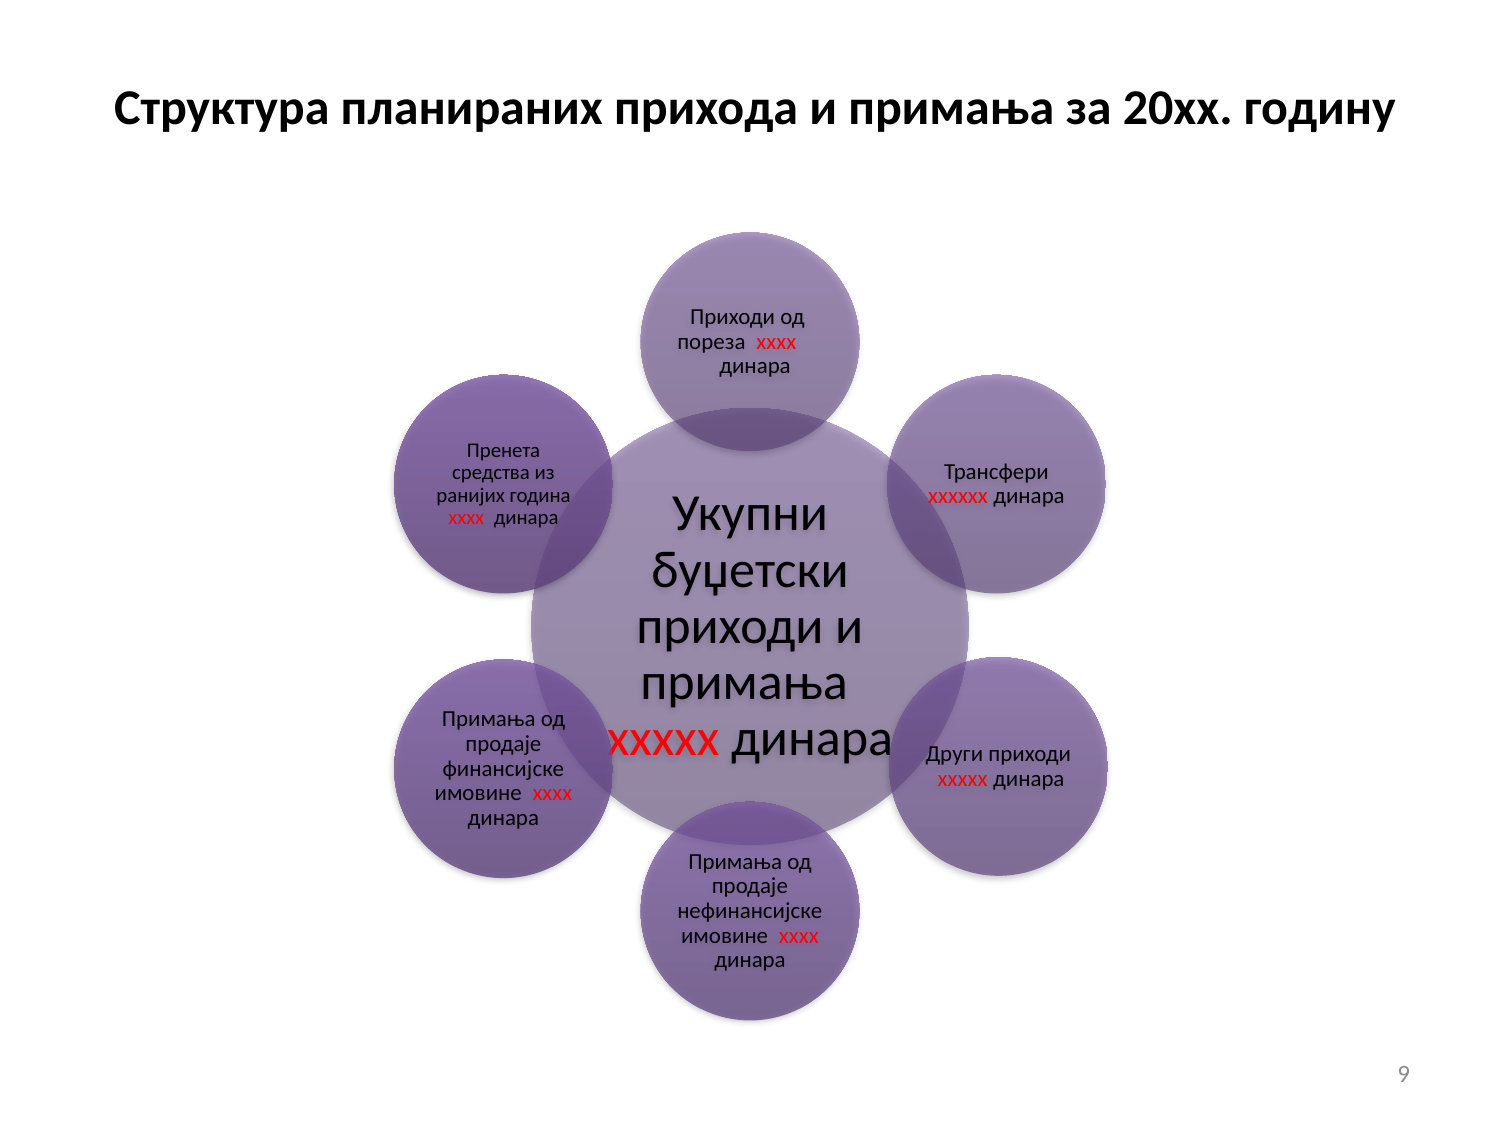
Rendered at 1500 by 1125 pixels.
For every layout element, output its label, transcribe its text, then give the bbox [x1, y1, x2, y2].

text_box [203, 232, 1297, 1021]
title Структура планираних прихода и примања за 20хх. годину [80, 40, 1431, 169]
slide_number 9 [1074, 1042, 1425, 1103]
